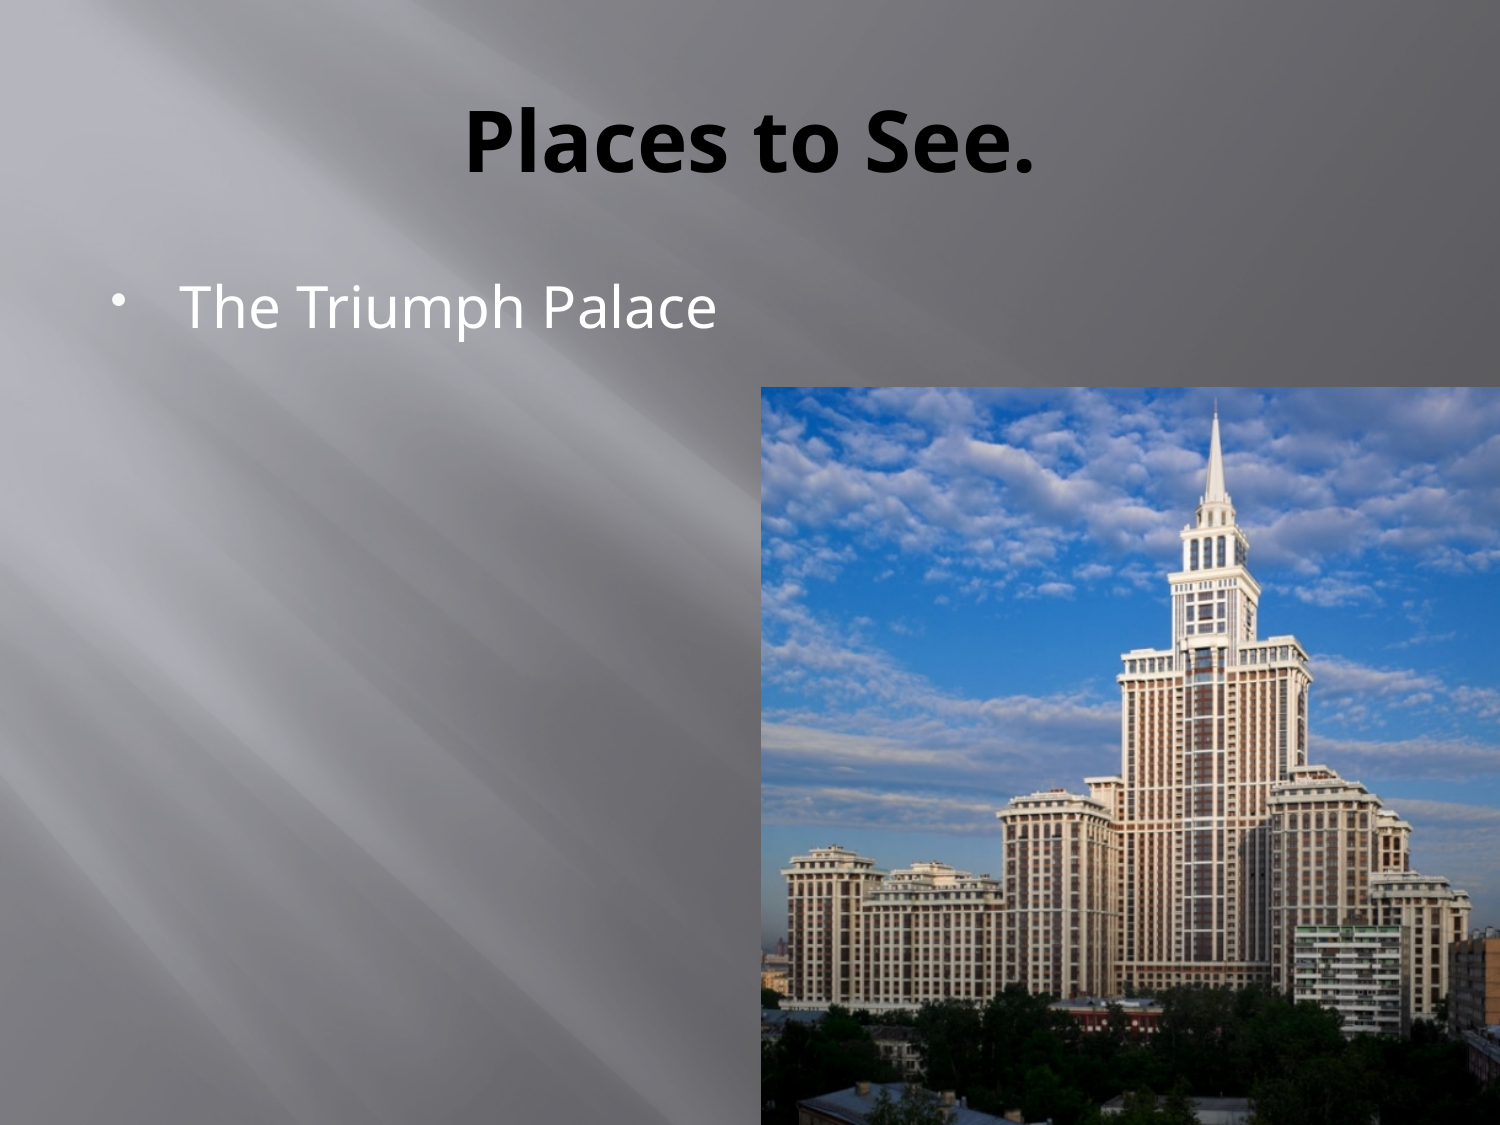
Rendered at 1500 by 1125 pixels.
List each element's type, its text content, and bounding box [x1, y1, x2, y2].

title Places to See. [75, 45, 1425, 233]
list The Triumph Palace [75, 262, 1425, 1035]
picture [761, 387, 1500, 1125]
